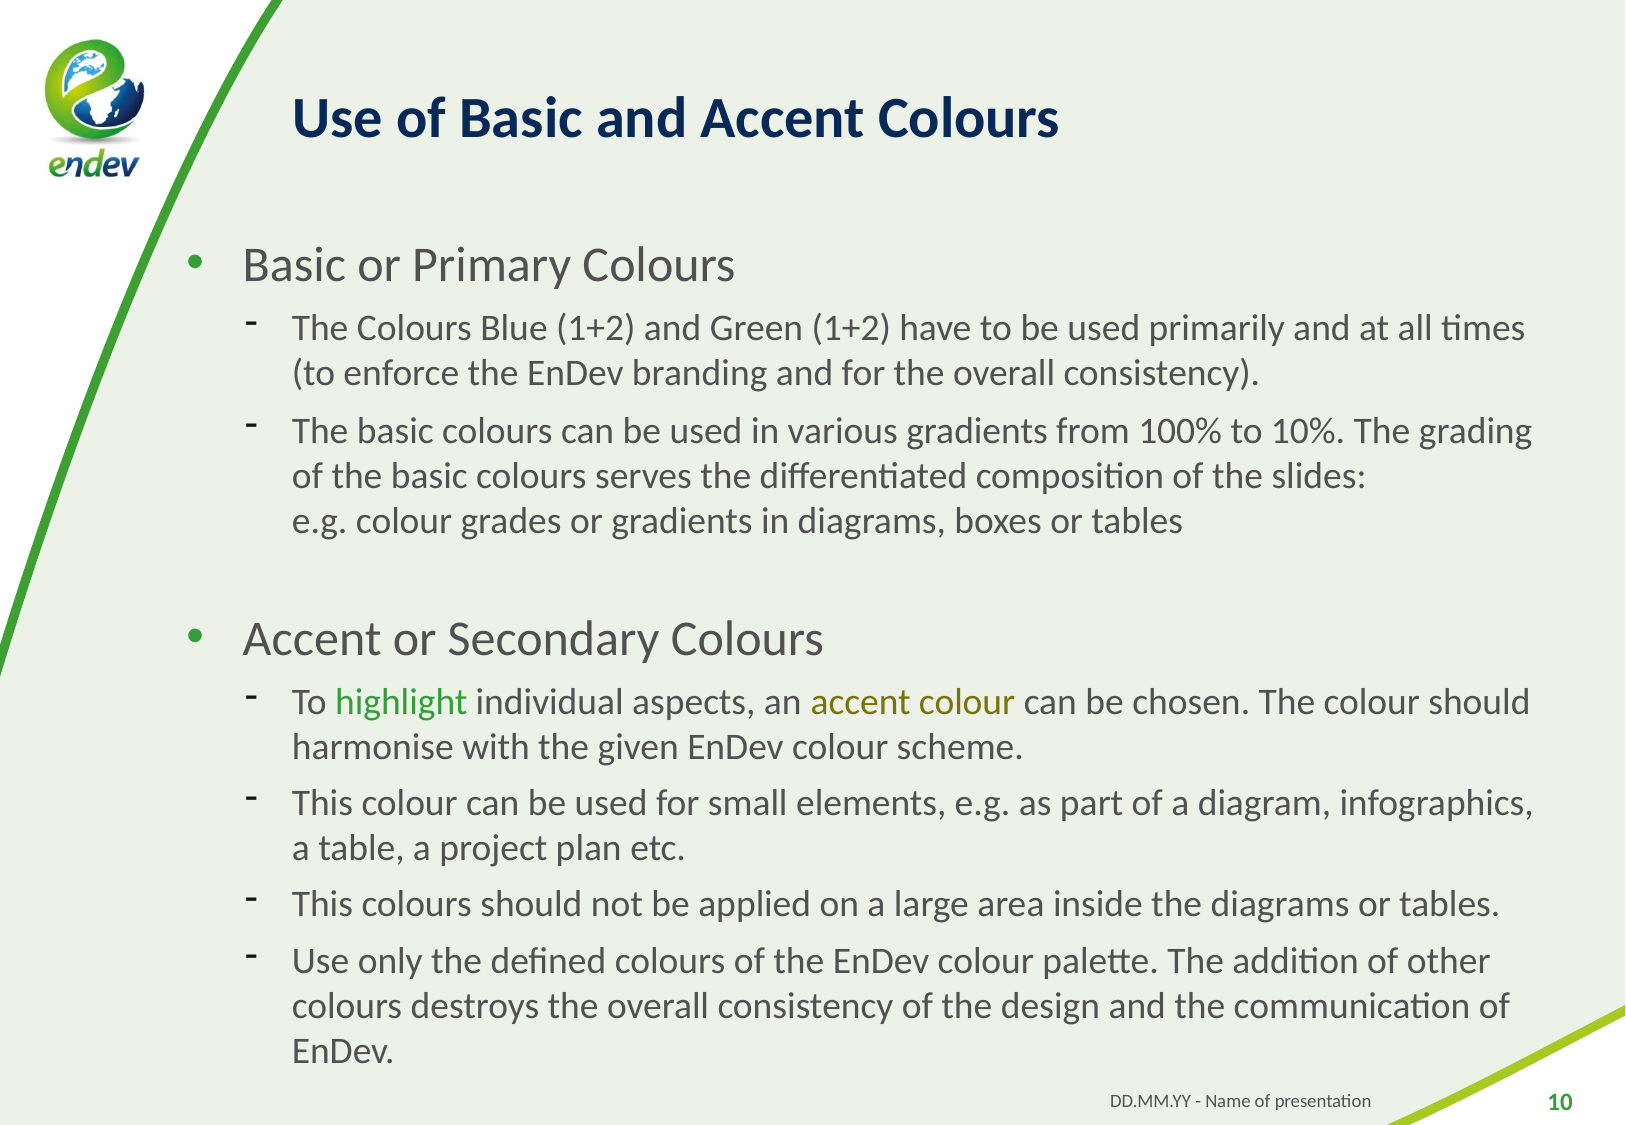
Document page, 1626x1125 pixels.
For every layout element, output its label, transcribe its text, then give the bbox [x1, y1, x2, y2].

footer DD.MM.YY - Name of presentation [871, 1074, 1387, 1125]
slide_number 10 [1516, 1074, 1604, 1125]
picture [32, 39, 157, 177]
list Basic or Primary Colours The Colours Blue (1+2) and Green (1+2) have to be used primarily and at all times (to enforce the EnDev branding and for the overall consistency). The basic colours can be used in various gradients from 100% to 10%. The grading of the basic colours serves the differentiated composition of the slides: e.g. colour grades or gradients in diagrams, boxes or tables Accent or Secondary Colours To highlight individual aspects, an accent colour can be chosen. The colour should harmonise with the given EnDev colour scheme. This colour can be used for small elements, e.g. as part of a diagram, infographics, a table, a project plan etc. This colours should not be applied on a large area inside the diagrams or tables. Use only the defined colours of the EnDev colour palette. The addition of other colours destroys the overall consistency of the design and the communication of EnDev. [186, 231, 1545, 1075]
title Use of Basic and Accent Colours [292, 7, 1557, 158]
